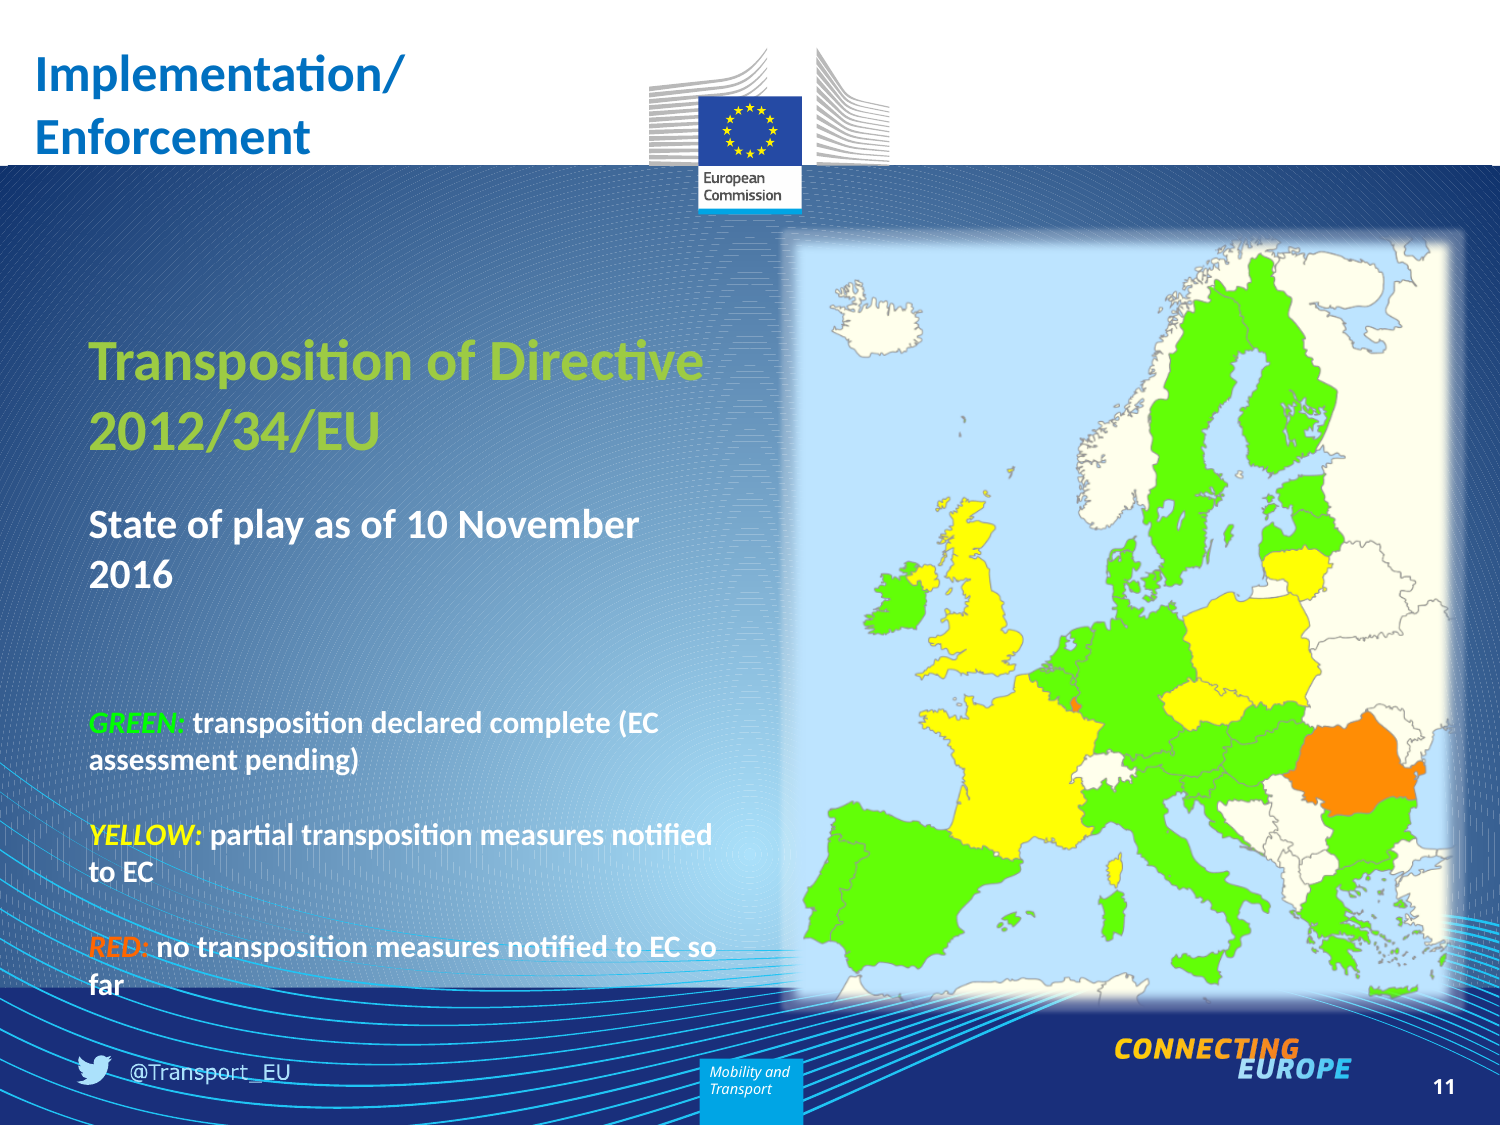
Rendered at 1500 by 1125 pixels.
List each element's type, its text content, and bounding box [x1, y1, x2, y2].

picture [1112, 1036, 1355, 1081]
picture [785, 233, 1459, 1008]
title Transposition of Directive 2012/34/EU State of play as of 10 November 2016 GREEN: transposition declared complete (EC assessment pending) YELLOW: partial transposition measures notified to EC RED: no transposition measures notified to EC so far [88, 314, 727, 386]
text_box 11 [1417, 1066, 1482, 1106]
text_box Implementation/ Enforcement [19, 32, 646, 172]
